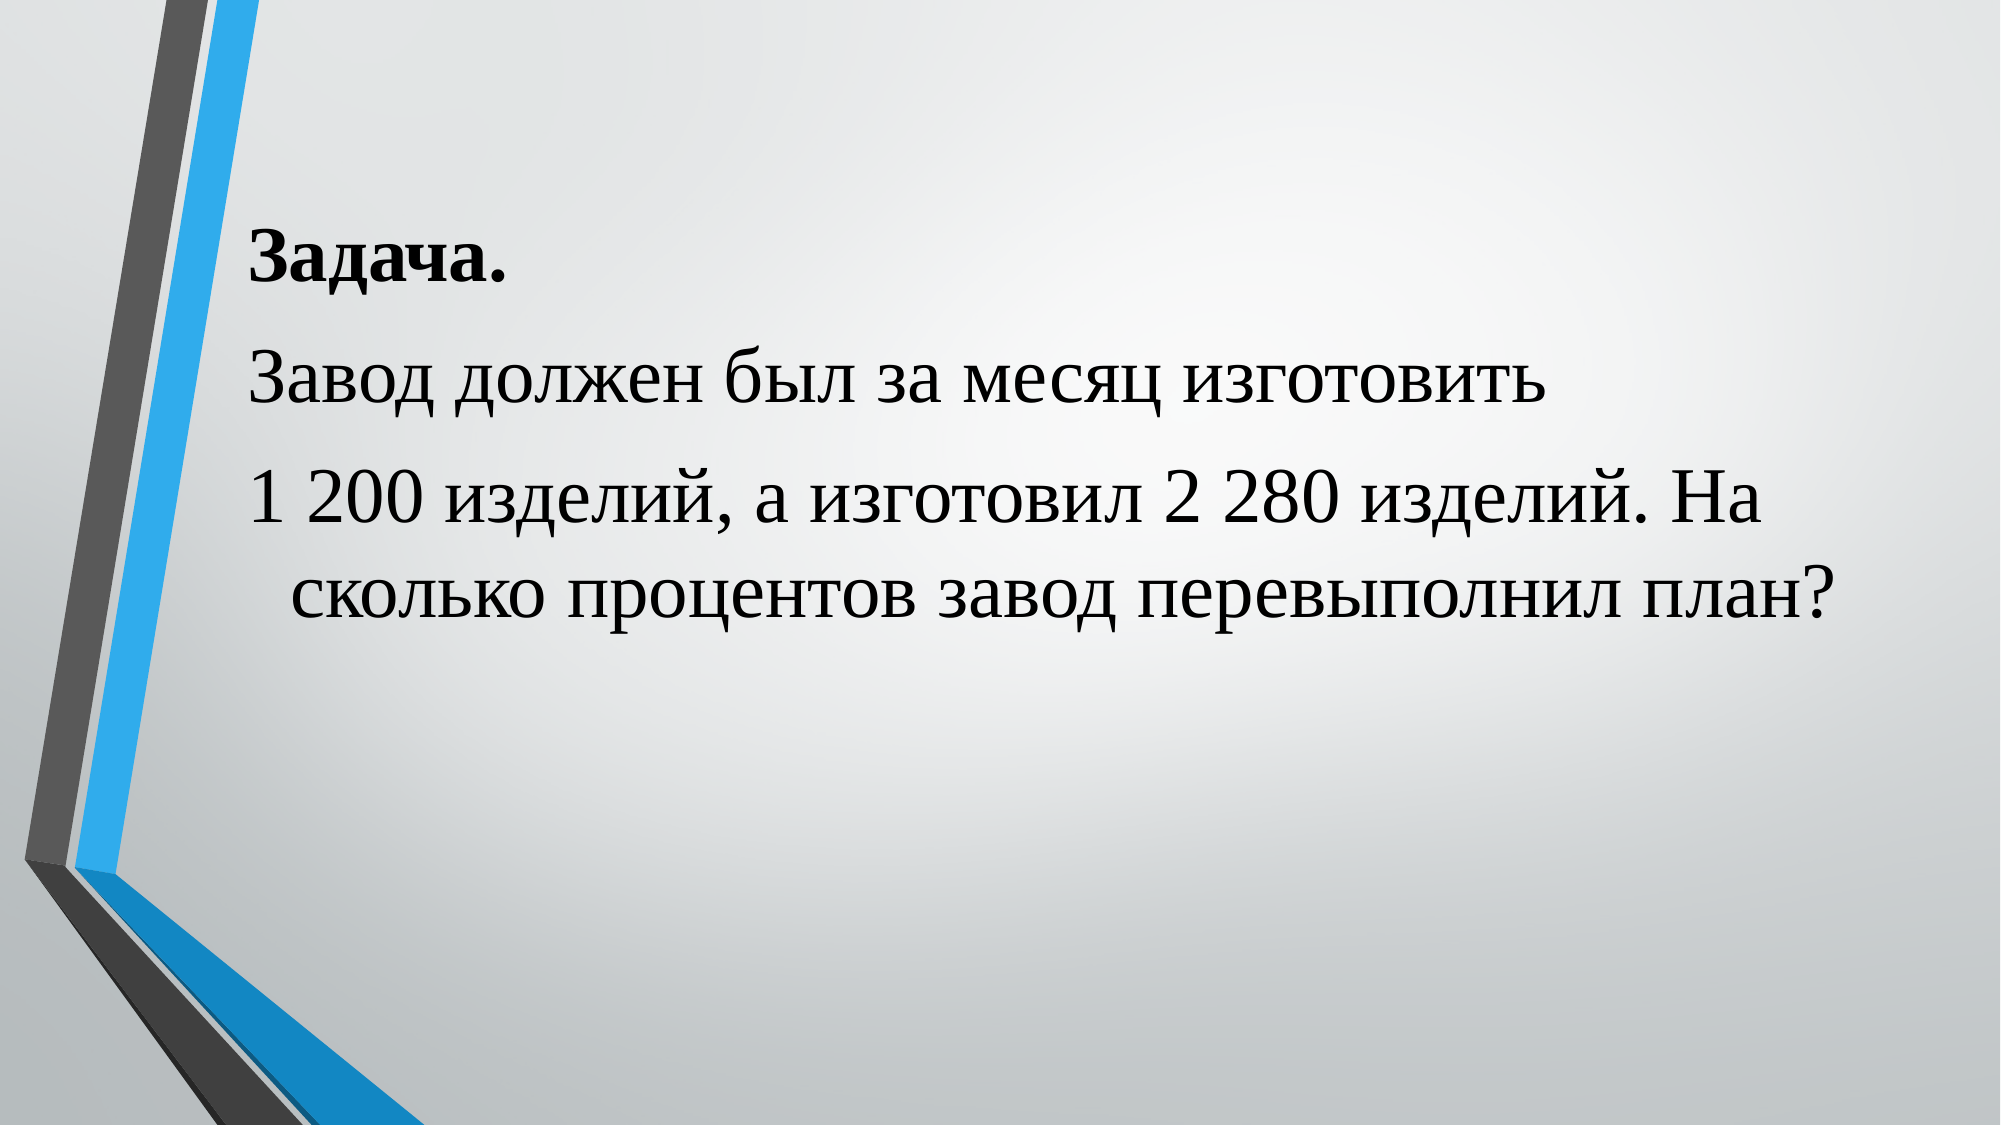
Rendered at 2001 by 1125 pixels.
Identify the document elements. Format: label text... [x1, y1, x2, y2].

list Задача. Завод должен был за месяц изготовить 1 200 изделий, а изготовил 2 280 изделий. На сколько процентов завод перевыполнил план? [232, 161, 1876, 674]
